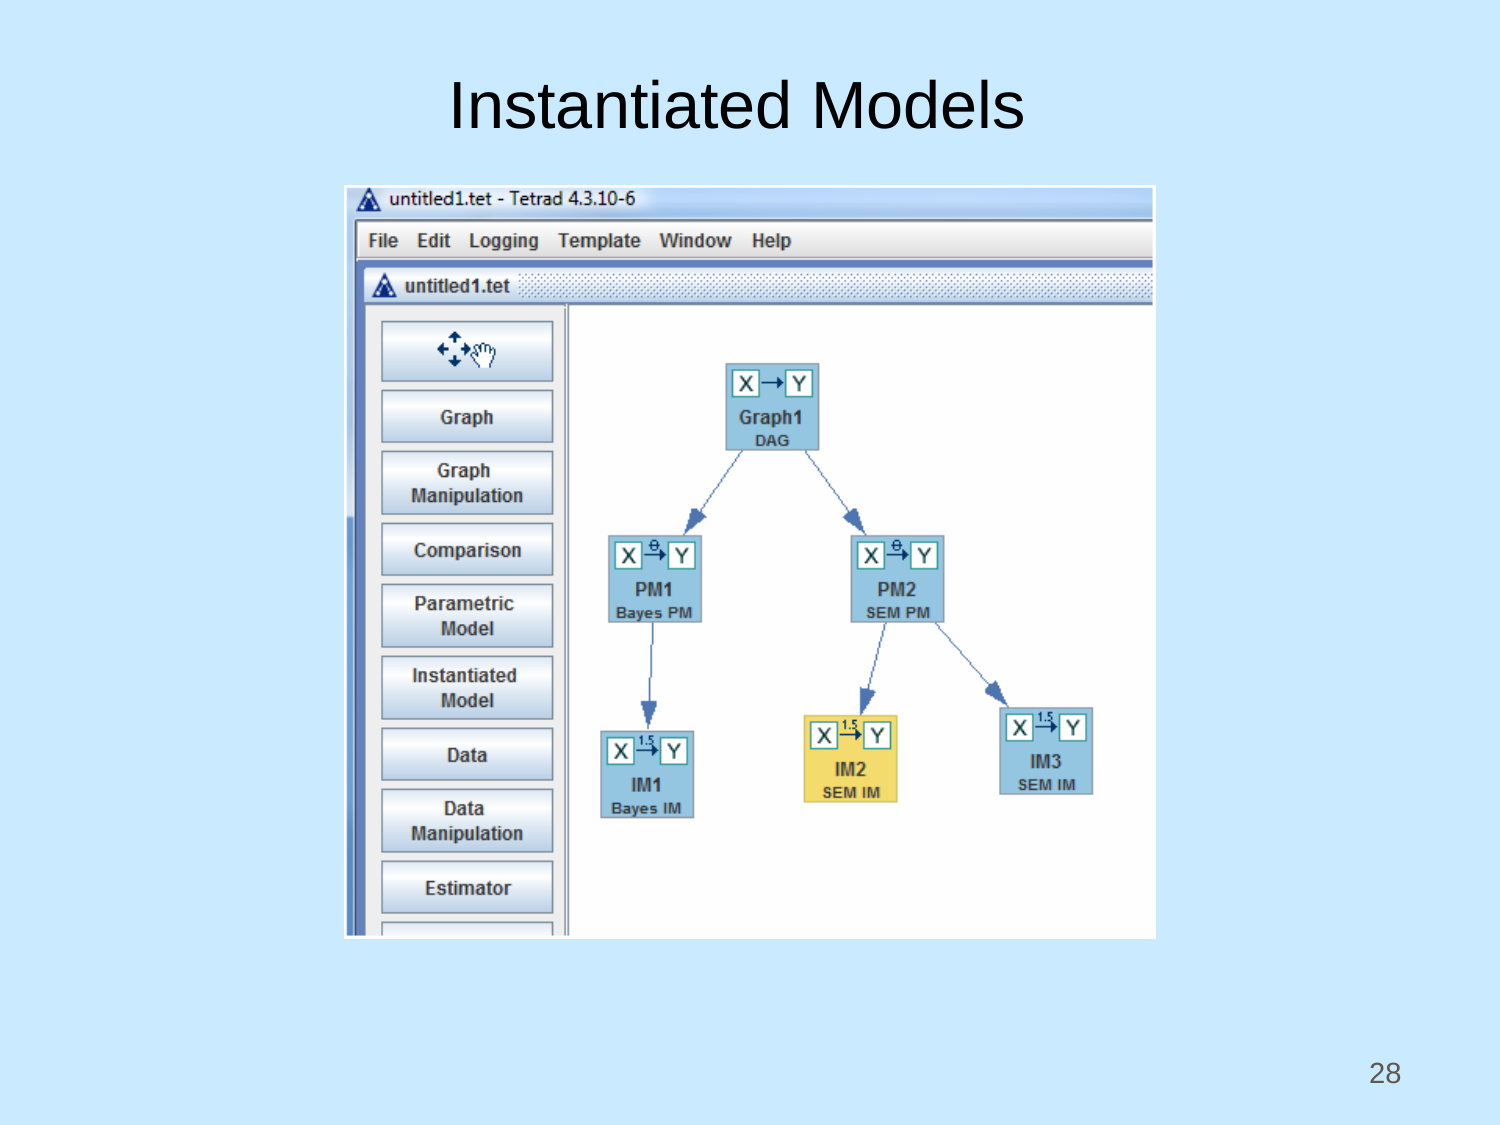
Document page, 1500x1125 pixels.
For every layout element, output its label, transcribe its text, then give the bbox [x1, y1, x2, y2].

picture [344, 185, 1156, 940]
slide_number 28 [1103, 1021, 1417, 1098]
title Instantiated Models [99, 28, 1376, 150]
